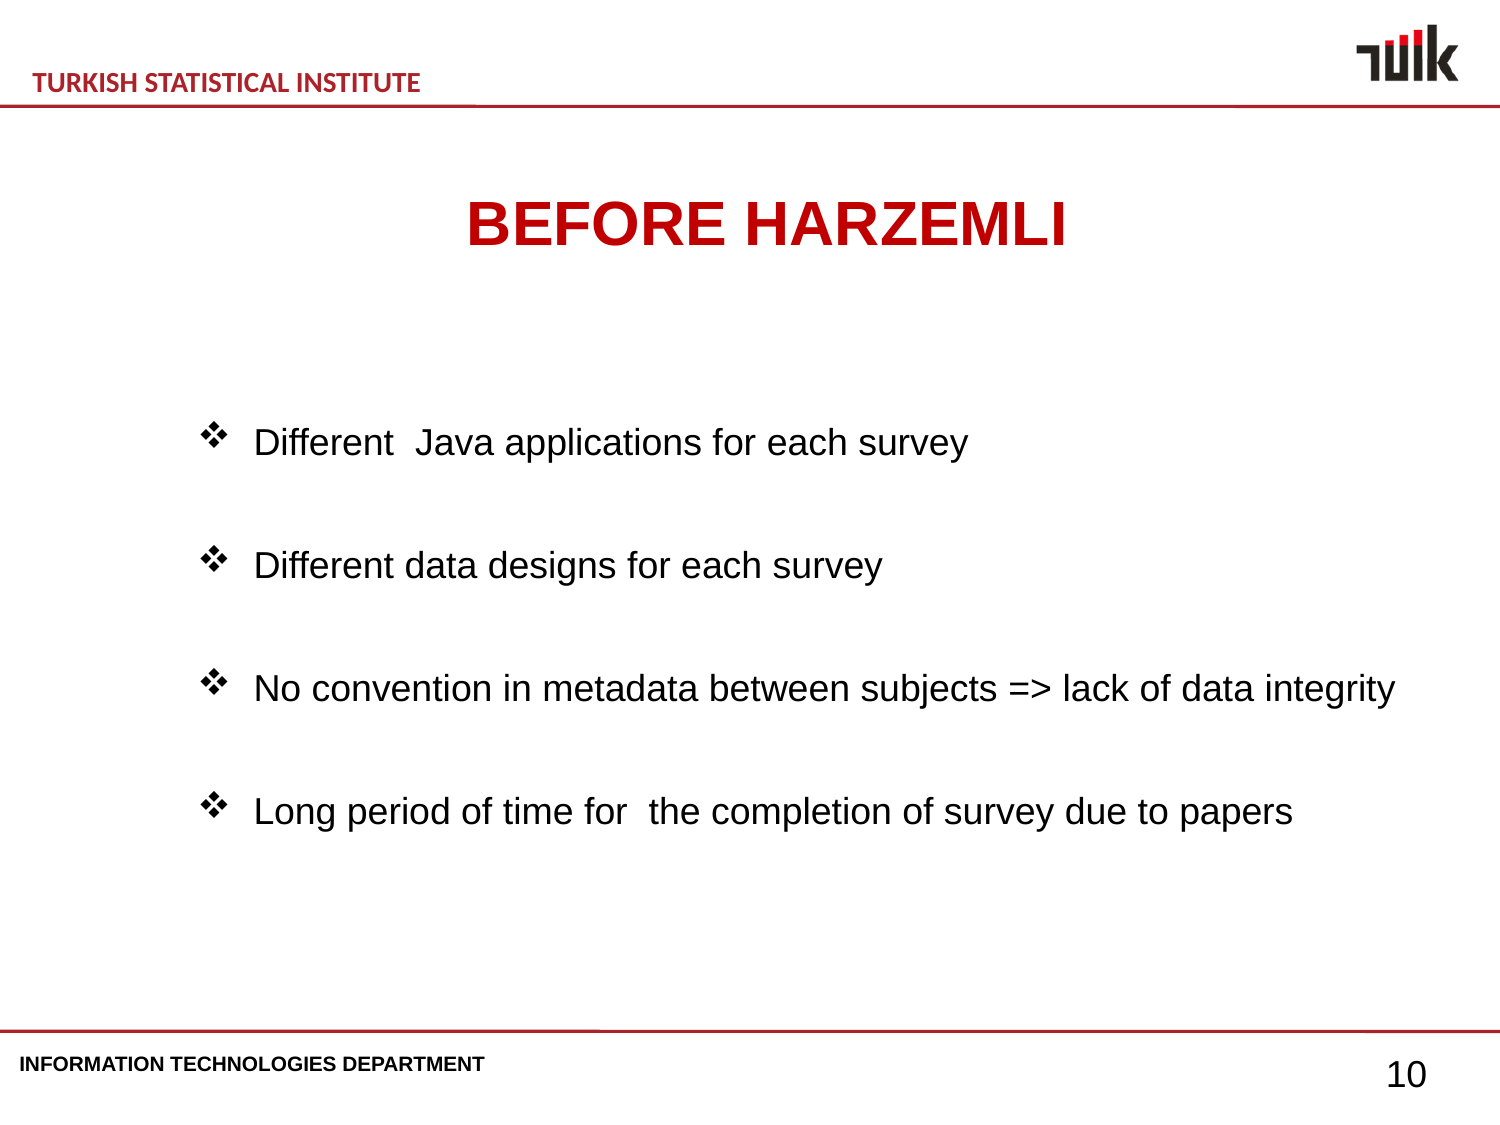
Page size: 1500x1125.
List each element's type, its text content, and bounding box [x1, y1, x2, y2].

text_box Different Java applications for each survey Different data designs for each survey No convention in metadata between subjects => lack of data integrity Long period of time for the completion of survey due to papers [182, 410, 1411, 840]
text_box BEFORE HARZEMLI [70, 175, 1465, 266]
picture [1352, 19, 1464, 85]
